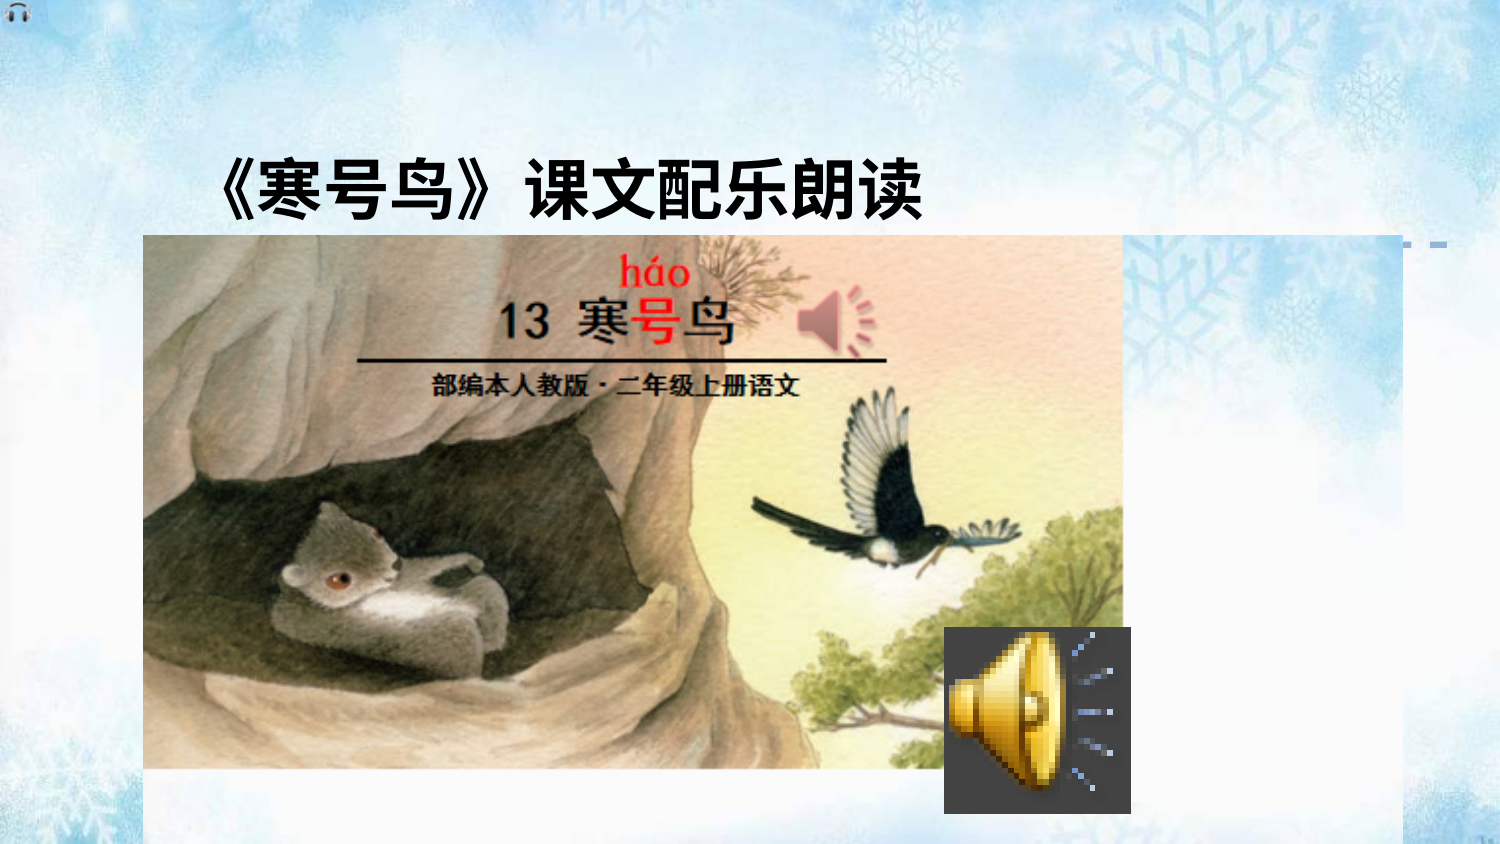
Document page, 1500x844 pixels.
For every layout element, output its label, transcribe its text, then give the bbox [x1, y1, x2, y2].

picture [0, 0, 1500, 844]
text_box 《寒号鸟》课文配乐朗读 [67, 140, 1403, 235]
